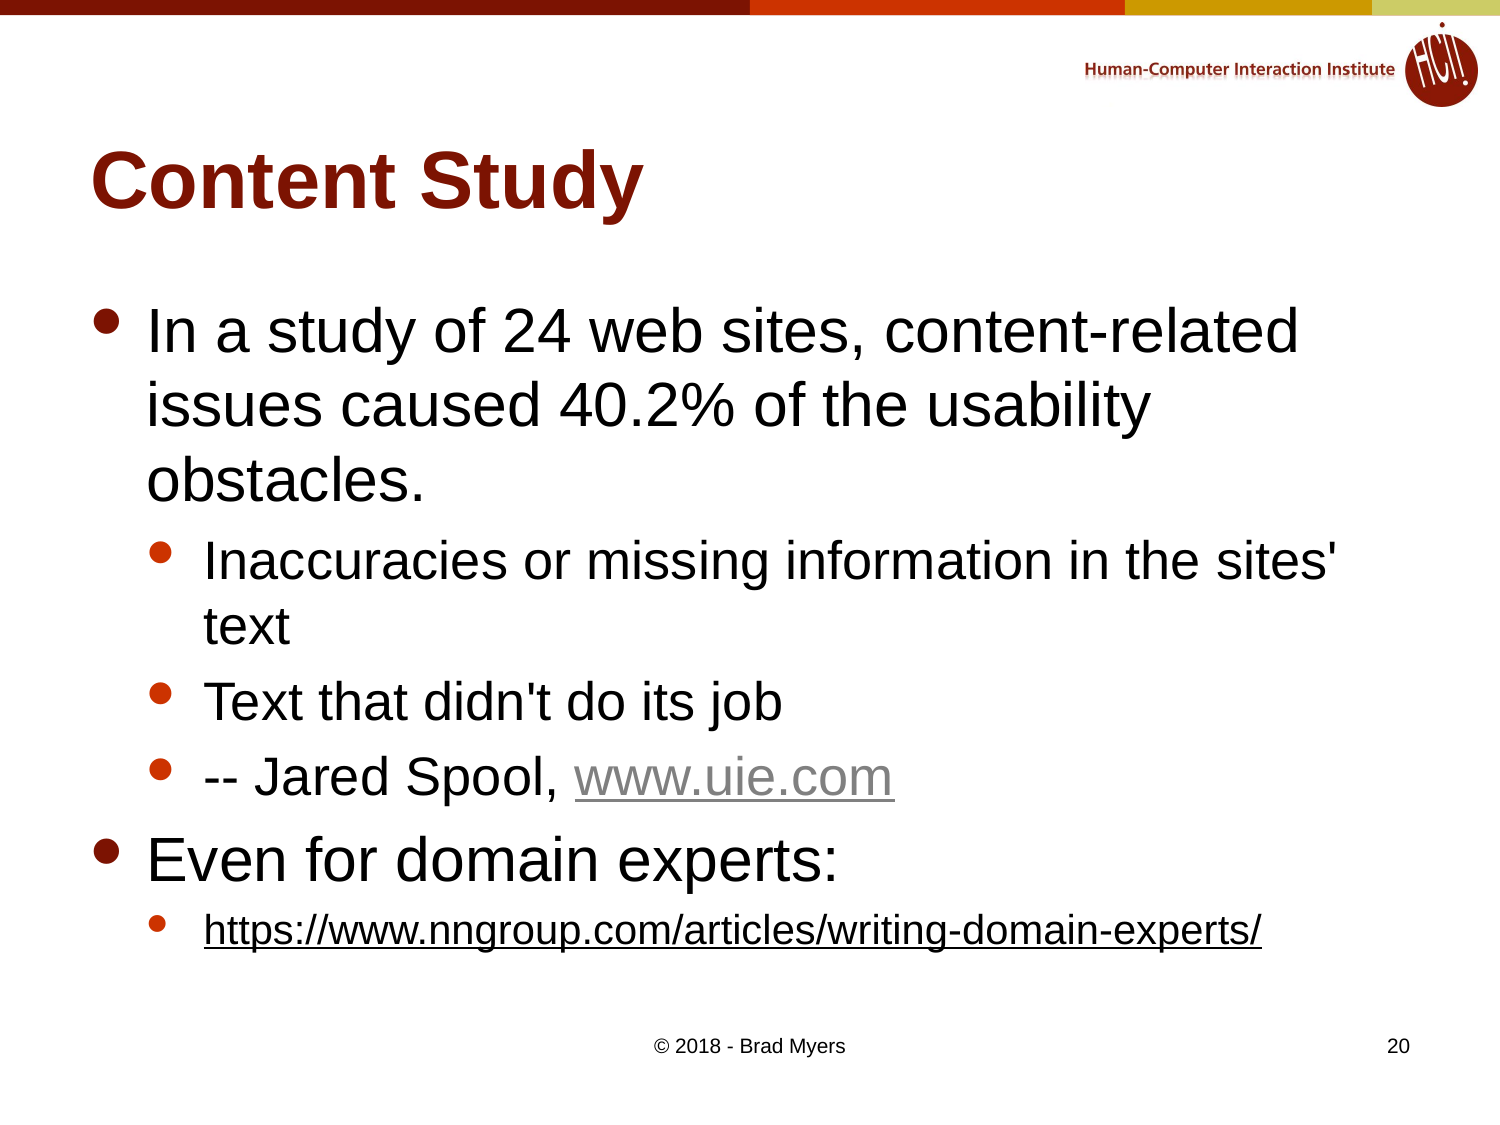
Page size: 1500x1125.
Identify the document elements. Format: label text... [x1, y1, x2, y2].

title Content Study [74, 19, 1313, 233]
list In a study of 24 web sites, content-related issues caused 40.2% of the usability obstacles. Inaccuracies or missing information in the sites' text Text that didn't do its job -- Jared Spool, www.uie.com Even for domain experts: https://www.nngroup.com/articles/writing-domain-experts/ [74, 281, 1426, 1006]
slide_number 20 [1074, 1024, 1426, 1101]
footer © 2018 - Brad Myers [512, 1024, 988, 1101]
picture [1313, 22, 1478, 107]
